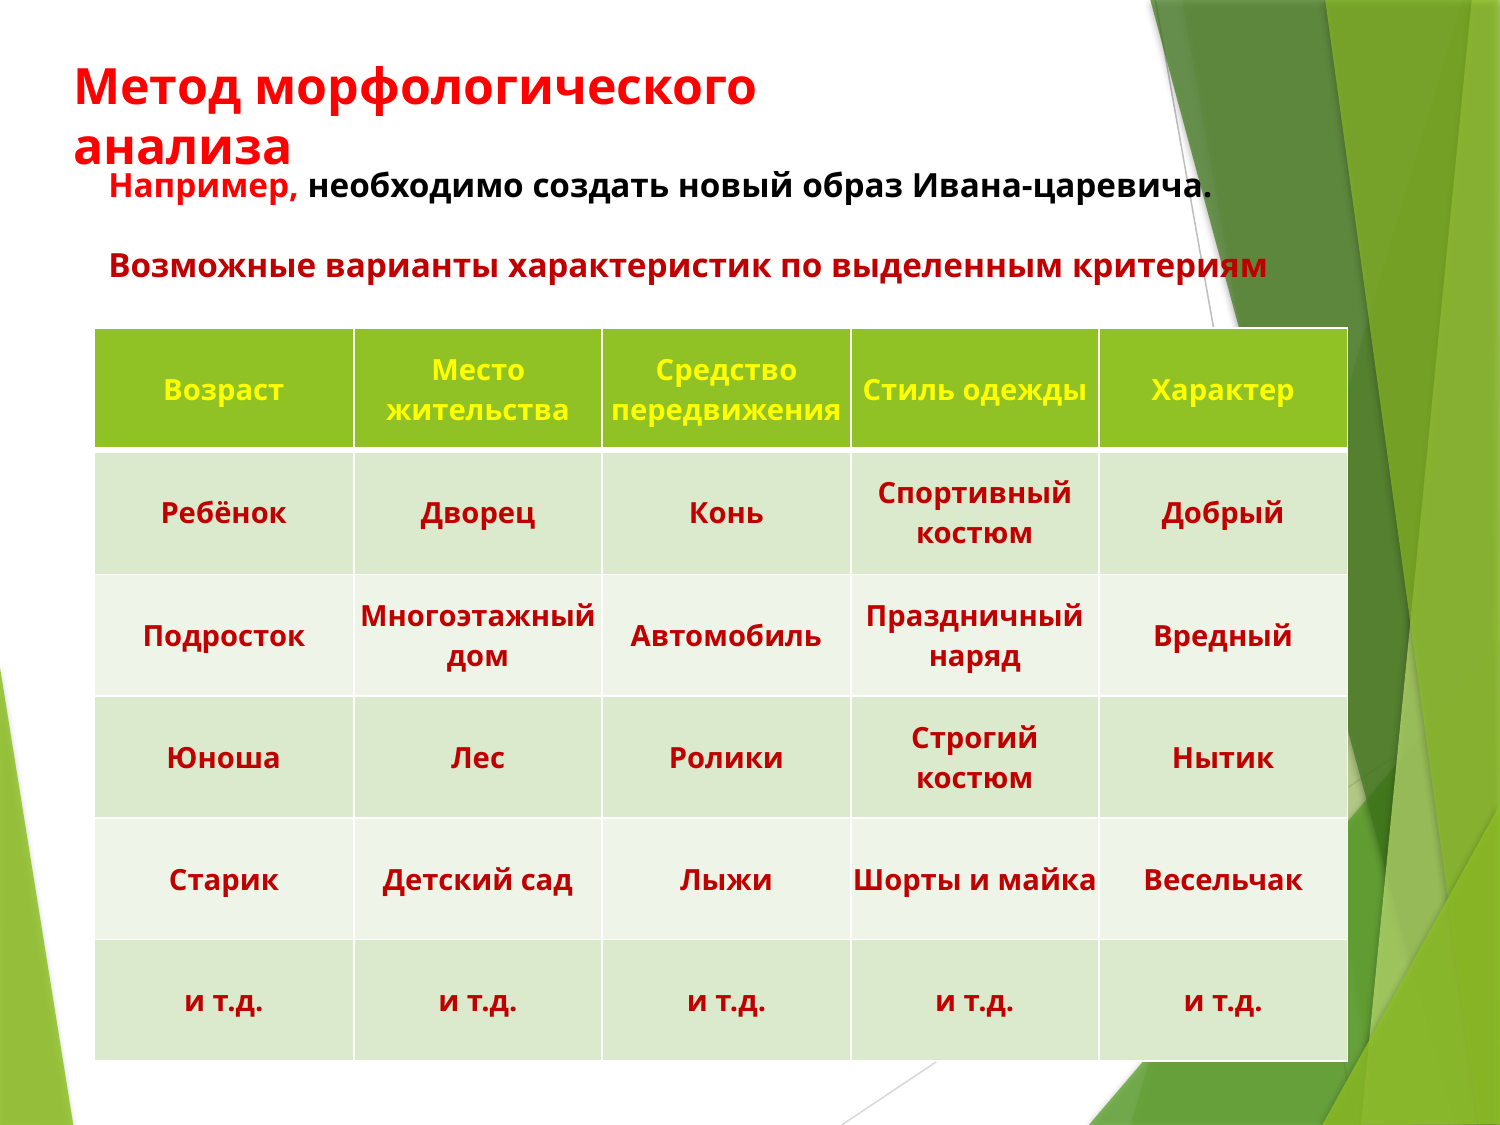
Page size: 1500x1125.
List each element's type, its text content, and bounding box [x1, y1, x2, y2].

table_header Средство передвижения [603, 329, 850, 447]
table_header Место жительства [355, 329, 601, 447]
table_cell и т.д. [355, 940, 601, 1060]
table_cell Добрый [1100, 453, 1347, 574]
table_cell Лес [355, 697, 601, 817]
text_box Например, необходимо создать новый образ Ивана-царевича. Возможные варианты характеристик по выделенным критериям [93, 117, 1418, 457]
table_cell и т.д. [95, 940, 353, 1060]
table_cell Ребёнок [95, 453, 353, 574]
text_box Метод морфологического анализа [58, 46, 962, 182]
table_cell Праздничный наряд [852, 575, 1098, 695]
table_cell и т.д. [852, 940, 1098, 1060]
table_cell Весельчак [1100, 819, 1347, 939]
table_header Возраст [95, 329, 353, 447]
table_cell Шорты и майка [852, 819, 1098, 939]
table_cell Старик [95, 819, 353, 939]
table_cell и т.д. [603, 940, 850, 1060]
table_cell Строгий костюм [852, 697, 1098, 817]
table_cell Конь [603, 453, 850, 574]
table_cell и т.д. [1100, 940, 1347, 1060]
table_cell Многоэтажный дом [355, 575, 601, 695]
table_cell Дворец [355, 453, 601, 574]
table_header Характер [1100, 329, 1347, 447]
table_cell Детский сад [355, 819, 601, 939]
table_cell Лыжи [603, 819, 850, 939]
table_cell Нытик [1100, 697, 1347, 817]
table_cell Юноша [95, 697, 353, 817]
table_cell Подросток [95, 575, 353, 695]
table_cell Ролики [603, 697, 850, 817]
table_cell Автомобиль [603, 575, 850, 695]
table_cell Спортивный костюм [852, 453, 1098, 574]
table_header Стиль одежды [852, 329, 1098, 447]
table_cell Вредный [1100, 575, 1347, 695]
